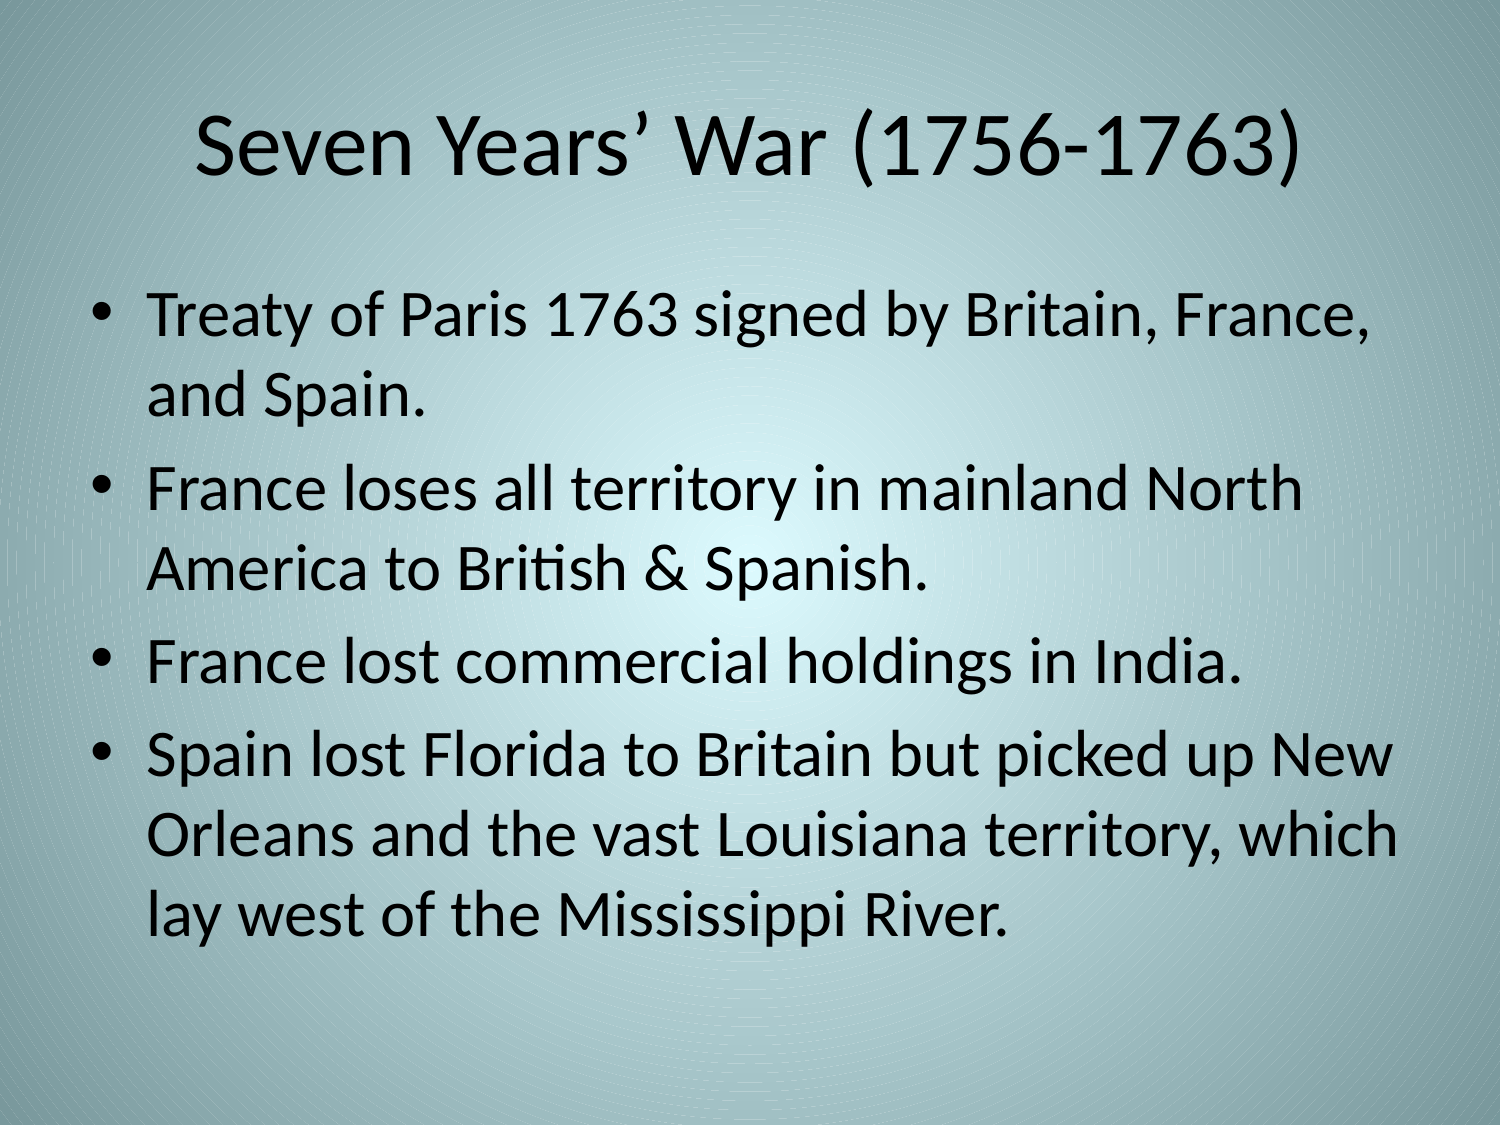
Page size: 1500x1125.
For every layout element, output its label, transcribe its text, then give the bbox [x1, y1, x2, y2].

title Seven Years’ War (1756-1763) [75, 45, 1425, 233]
list Treaty of Paris 1763 signed by Britain, France, and Spain. France loses all territory in mainland North America to British & Spanish. France lost commercial holdings in India. Spain lost Florida to Britain but picked up New Orleans and the vast Louisiana territory, which lay west of the Mississippi River. [75, 262, 1425, 1005]
